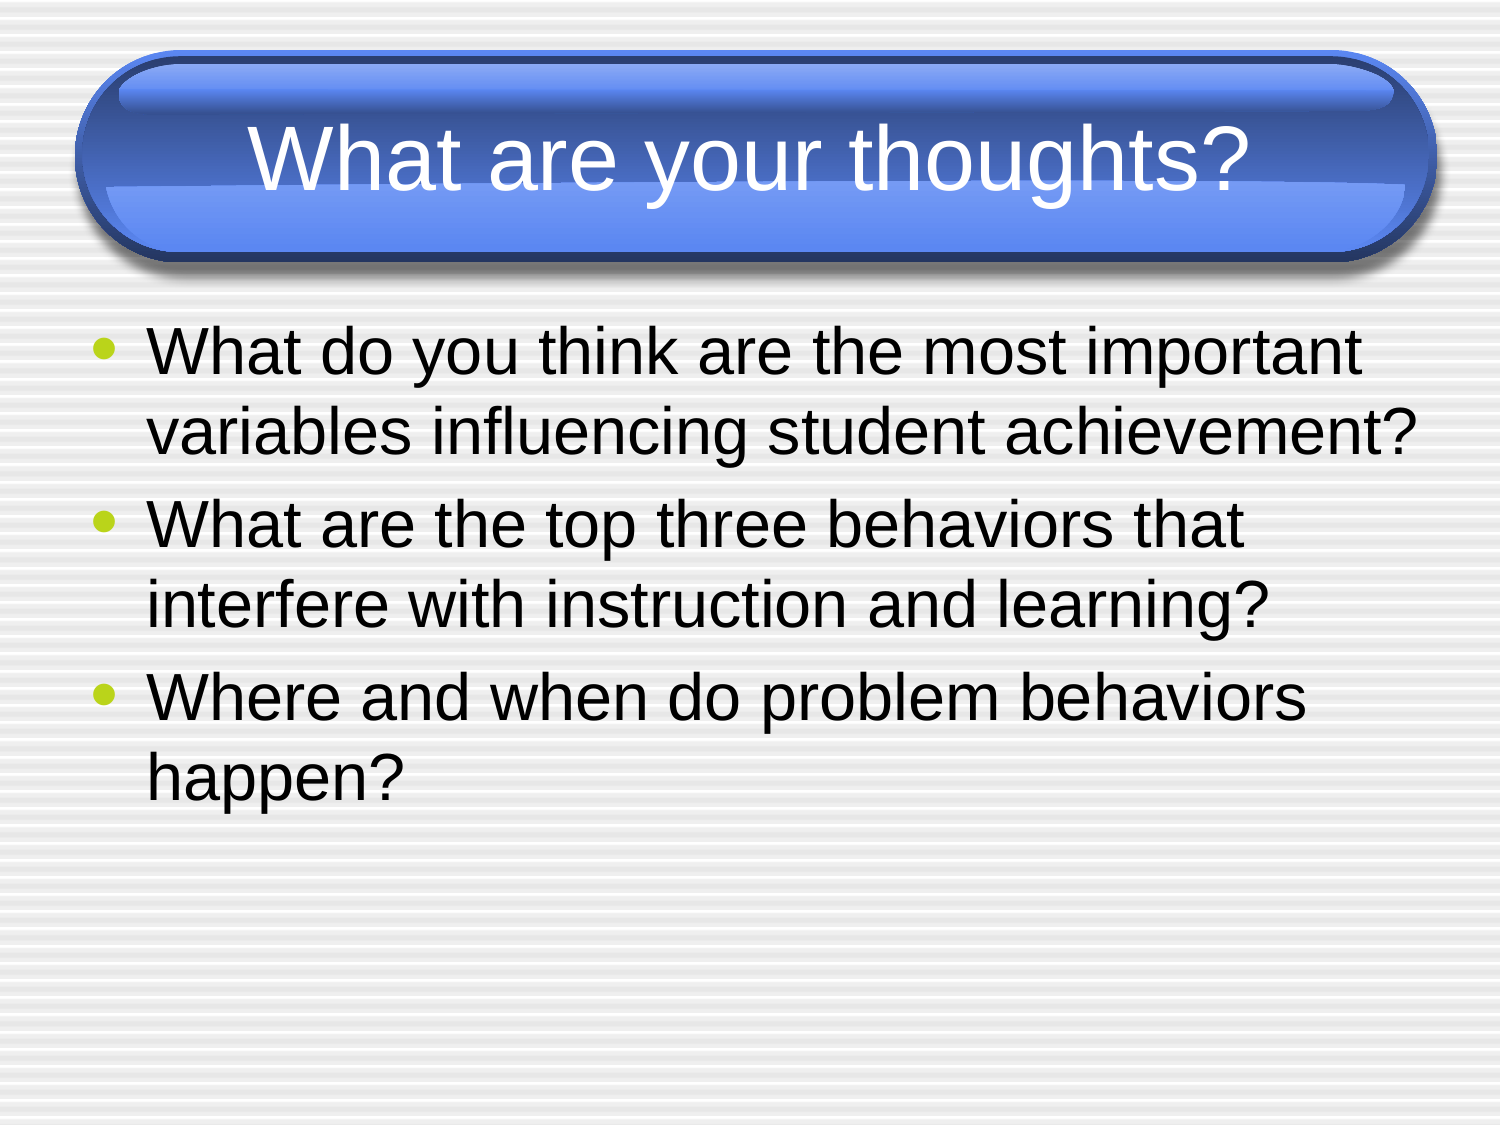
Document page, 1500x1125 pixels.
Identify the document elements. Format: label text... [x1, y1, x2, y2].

title What are your thoughts? [112, 60, 1388, 249]
picture [0, 0, 1500, 1125]
list What do you think are the most important variables influencing student achievement? What are the top three behaviors that interfere with instruction and learning? Where and when do problem behaviors happen? [74, 299, 1438, 1001]
